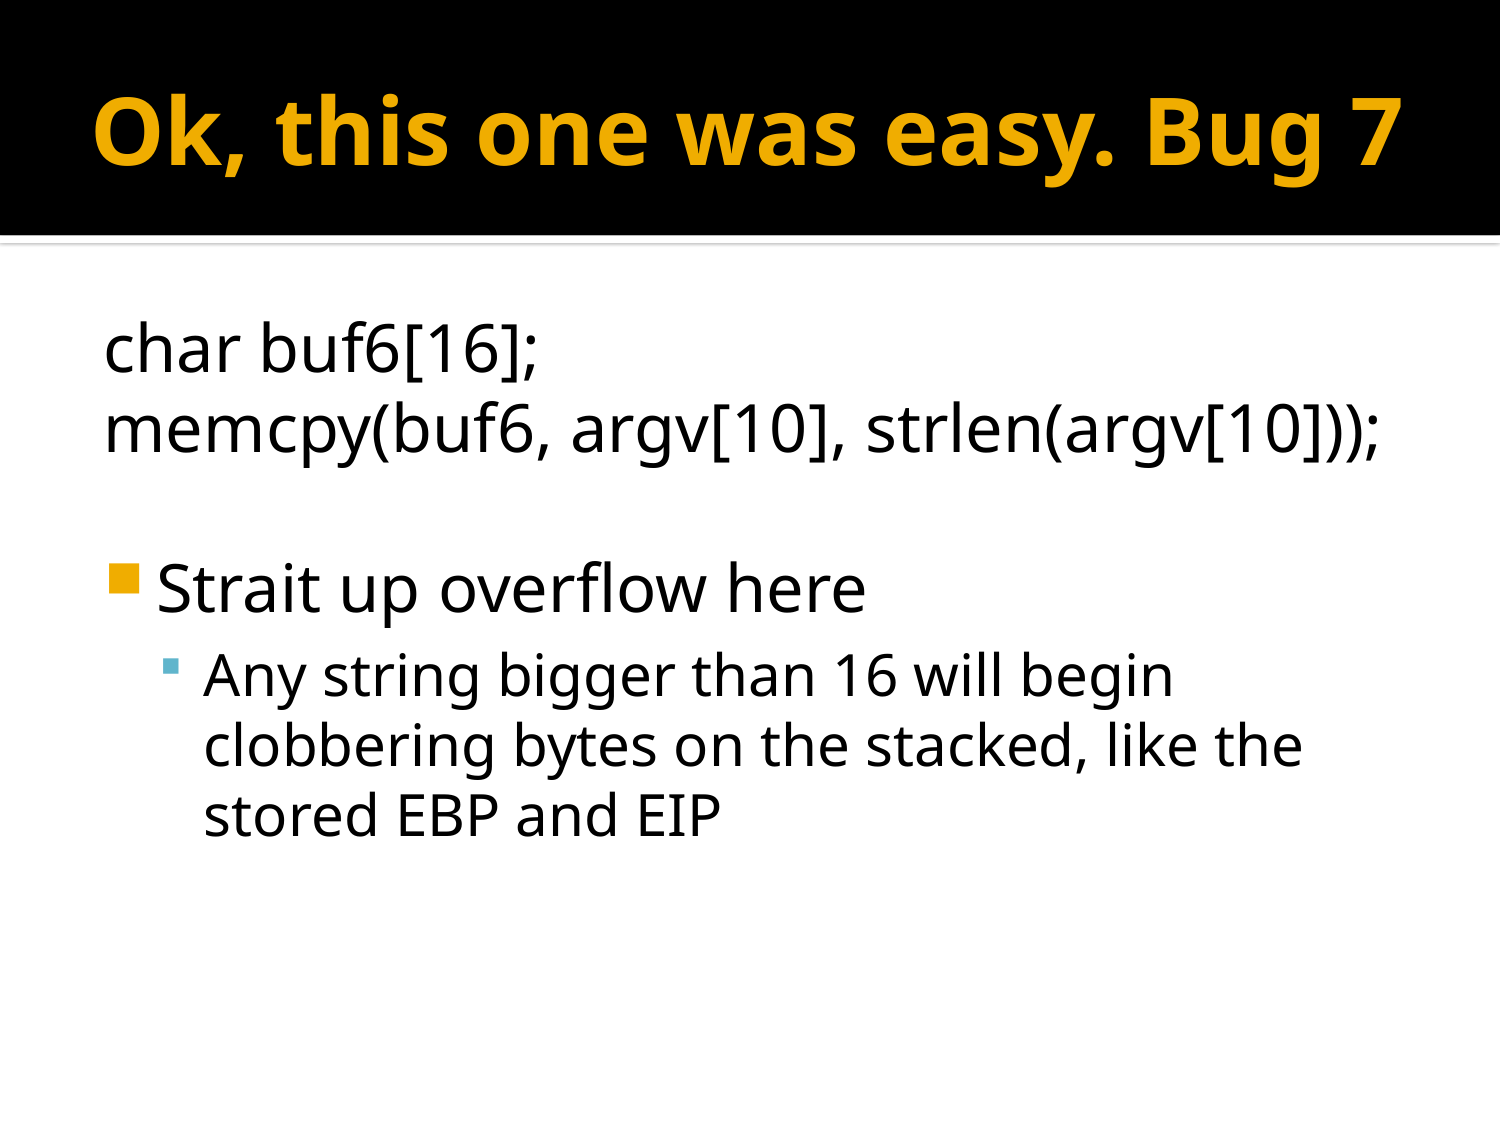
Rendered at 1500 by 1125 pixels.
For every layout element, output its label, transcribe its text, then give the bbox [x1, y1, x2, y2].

list char buf6[16]; memcpy(buf6, argv[10], strlen(argv[10])); Strait up overflow here Any string bigger than 16 will begin clobbering bytes on the stacked, like the stored EBP and EIP [75, 291, 1425, 1050]
title Ok, this one was easy. Bug 7 [75, 25, 1425, 231]
